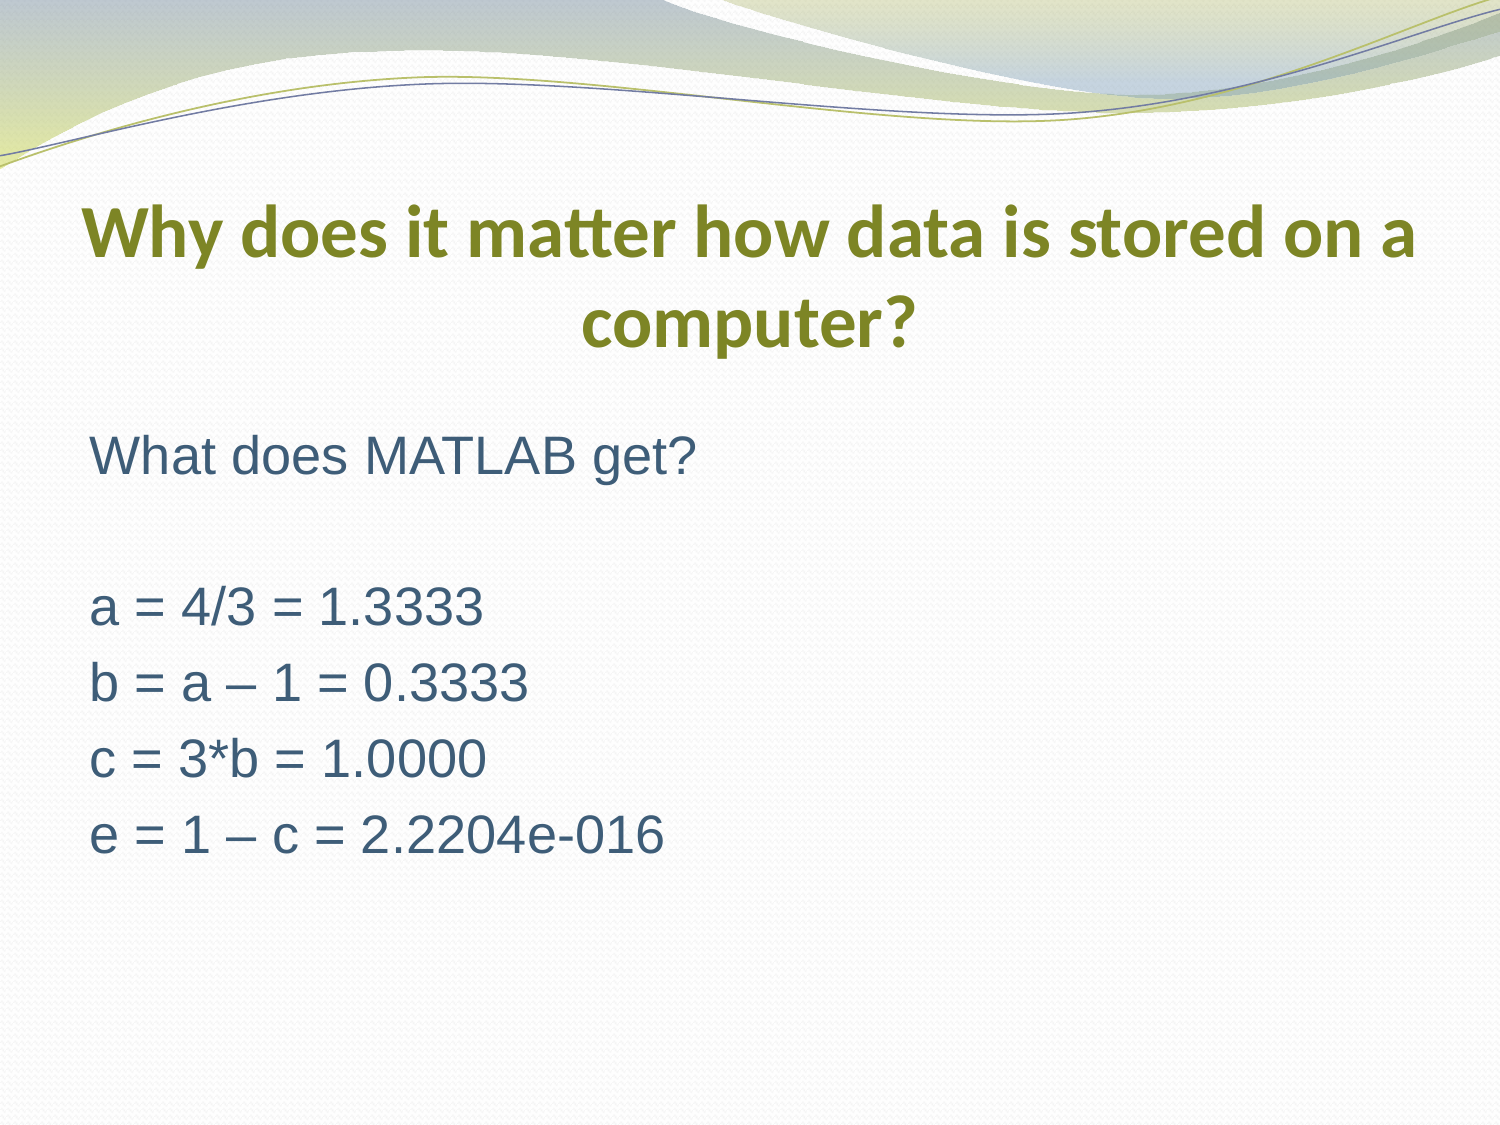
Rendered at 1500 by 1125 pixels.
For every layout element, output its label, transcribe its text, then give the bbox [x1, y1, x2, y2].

title Why does it matter how data is stored on a computer? [75, 174, 1425, 363]
list What does MATLAB get? a = 4/3 = 1.3333 b = a – 1 = 0.3333 c = 3*b = 1.0000 e = 1 – c = 2.2204e-016 [75, 412, 1425, 1100]
